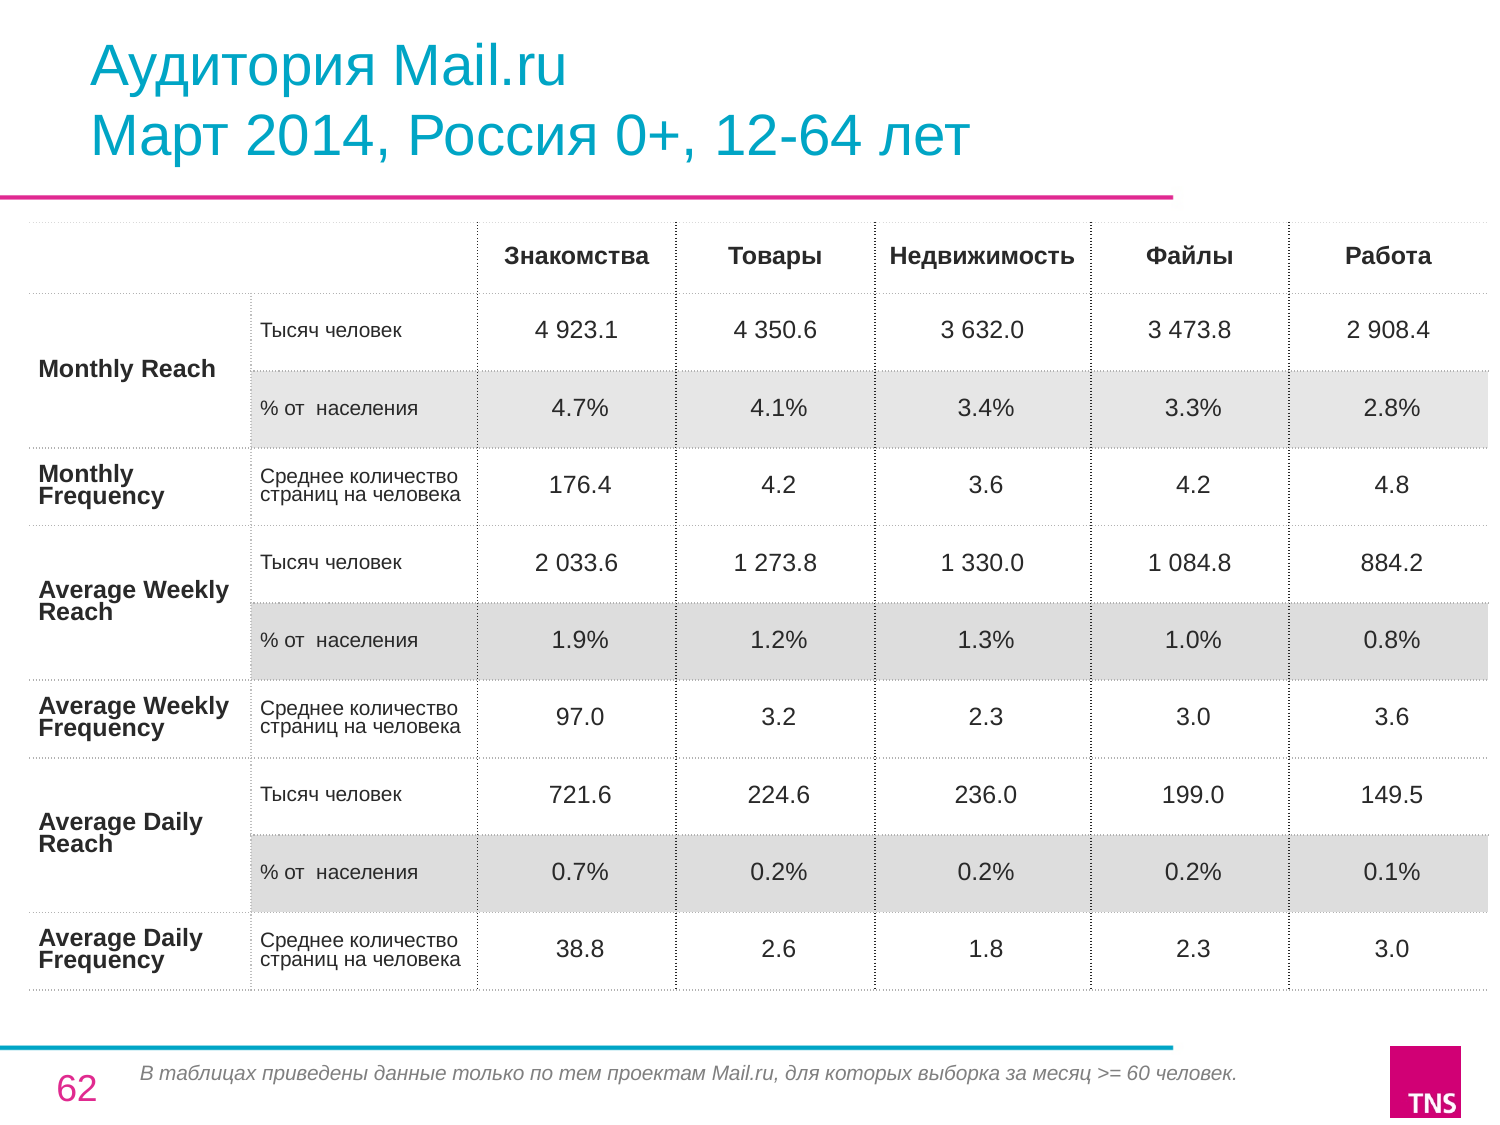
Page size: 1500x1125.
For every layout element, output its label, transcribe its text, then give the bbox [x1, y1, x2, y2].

table_cell 1 273.8 [676, 526, 875, 603]
table_cell 1.9% [478, 603, 676, 680]
table_header [29, 223, 478, 294]
table_cell 38.8 [478, 912, 676, 990]
table_cell 149.5 [1289, 758, 1488, 835]
table_cell 4 350.6 [676, 294, 875, 371]
slide_number 62 [40, 1055, 392, 1125]
table_cell 2 908.4 [1289, 294, 1488, 371]
table_cell 1.2% [676, 603, 875, 680]
table_cell Среднее количество страниц на человека [251, 448, 478, 526]
table_cell Monthly Reach [29, 294, 251, 448]
table_cell 1.8 [875, 912, 1091, 990]
table_cell 4.2 [676, 448, 875, 526]
title Аудитория Mail.ru Март 2014, Россия 0+, 12-64 лет [74, 8, 1476, 187]
table_cell 3.4% [875, 371, 1091, 448]
table_cell % от населения [251, 835, 478, 912]
table_cell 3.0 [1289, 912, 1488, 990]
table_cell 0.2% [676, 835, 875, 912]
table_cell 0.7% [478, 835, 676, 912]
table_cell Среднее количество страниц на человека [251, 912, 478, 990]
table_cell Average Daily Frequency [29, 912, 251, 990]
table_cell Тысяч человек [251, 758, 478, 835]
table_cell % от населения [251, 603, 478, 680]
table_cell 3.6 [875, 448, 1091, 526]
table_cell Average Weekly Reach [29, 526, 251, 680]
table_header Файлы [1091, 223, 1289, 294]
text_box В таблицах приведены данные только по тем проектам Mail.ru, для которых выборка за месяц >= 60 человек. [124, 1052, 1463, 1092]
table_header Недвижимость [875, 223, 1091, 294]
table_cell 0.2% [875, 835, 1091, 912]
table_cell 0.1% [1289, 835, 1488, 912]
table_cell 1.0% [1091, 603, 1289, 680]
table_cell 236.0 [875, 758, 1091, 835]
table_cell 2.8% [1289, 371, 1488, 448]
picture [0, 0, 1500, 1125]
table_cell 4.2 [1091, 448, 1289, 526]
table_cell 1 330.0 [875, 526, 1091, 603]
table_cell Тысяч человек [251, 294, 478, 371]
table_cell Среднее количество страниц на человека [251, 680, 478, 758]
table_cell 1 084.8 [1091, 526, 1289, 603]
table_cell 4 923.1 [478, 294, 676, 371]
table_cell 1.3% [875, 603, 1091, 680]
table_cell Тысяч человек [251, 526, 478, 603]
table_cell Average Weekly Frequency [29, 680, 251, 758]
table_cell 4.8 [1289, 448, 1488, 526]
table_cell Average Daily Reach [29, 758, 251, 912]
table_cell 2.3 [875, 680, 1091, 758]
table_cell 2.3 [1091, 912, 1289, 990]
table_cell 884.2 [1289, 526, 1488, 603]
table_cell 3.2 [676, 680, 875, 758]
table_cell 199.0 [1091, 758, 1289, 835]
table_cell 0.2% [1091, 835, 1289, 912]
table_cell 3.0 [1091, 680, 1289, 758]
table_cell % от населения [251, 371, 478, 448]
table_cell 4.7% [478, 371, 676, 448]
table_cell 97.0 [478, 680, 676, 758]
table_header Товары [676, 223, 875, 294]
table_header Знакомства [478, 223, 676, 294]
table_header Работа [1289, 223, 1488, 294]
table_cell 176.4 [478, 448, 676, 526]
table_cell Monthly Frequency [29, 448, 251, 526]
table_cell 2 033.6 [478, 526, 676, 603]
table_cell 3 632.0 [875, 294, 1091, 371]
table_cell 4.1% [676, 371, 875, 448]
table_cell 0.8% [1289, 603, 1488, 680]
table_cell 3 473.8 [1091, 294, 1289, 371]
table_cell 3.6 [1289, 680, 1488, 758]
table_cell 721.6 [478, 758, 676, 835]
table_cell 2.6 [676, 912, 875, 990]
table_cell 224.6 [676, 758, 875, 835]
table_cell 3.3% [1091, 371, 1289, 448]
